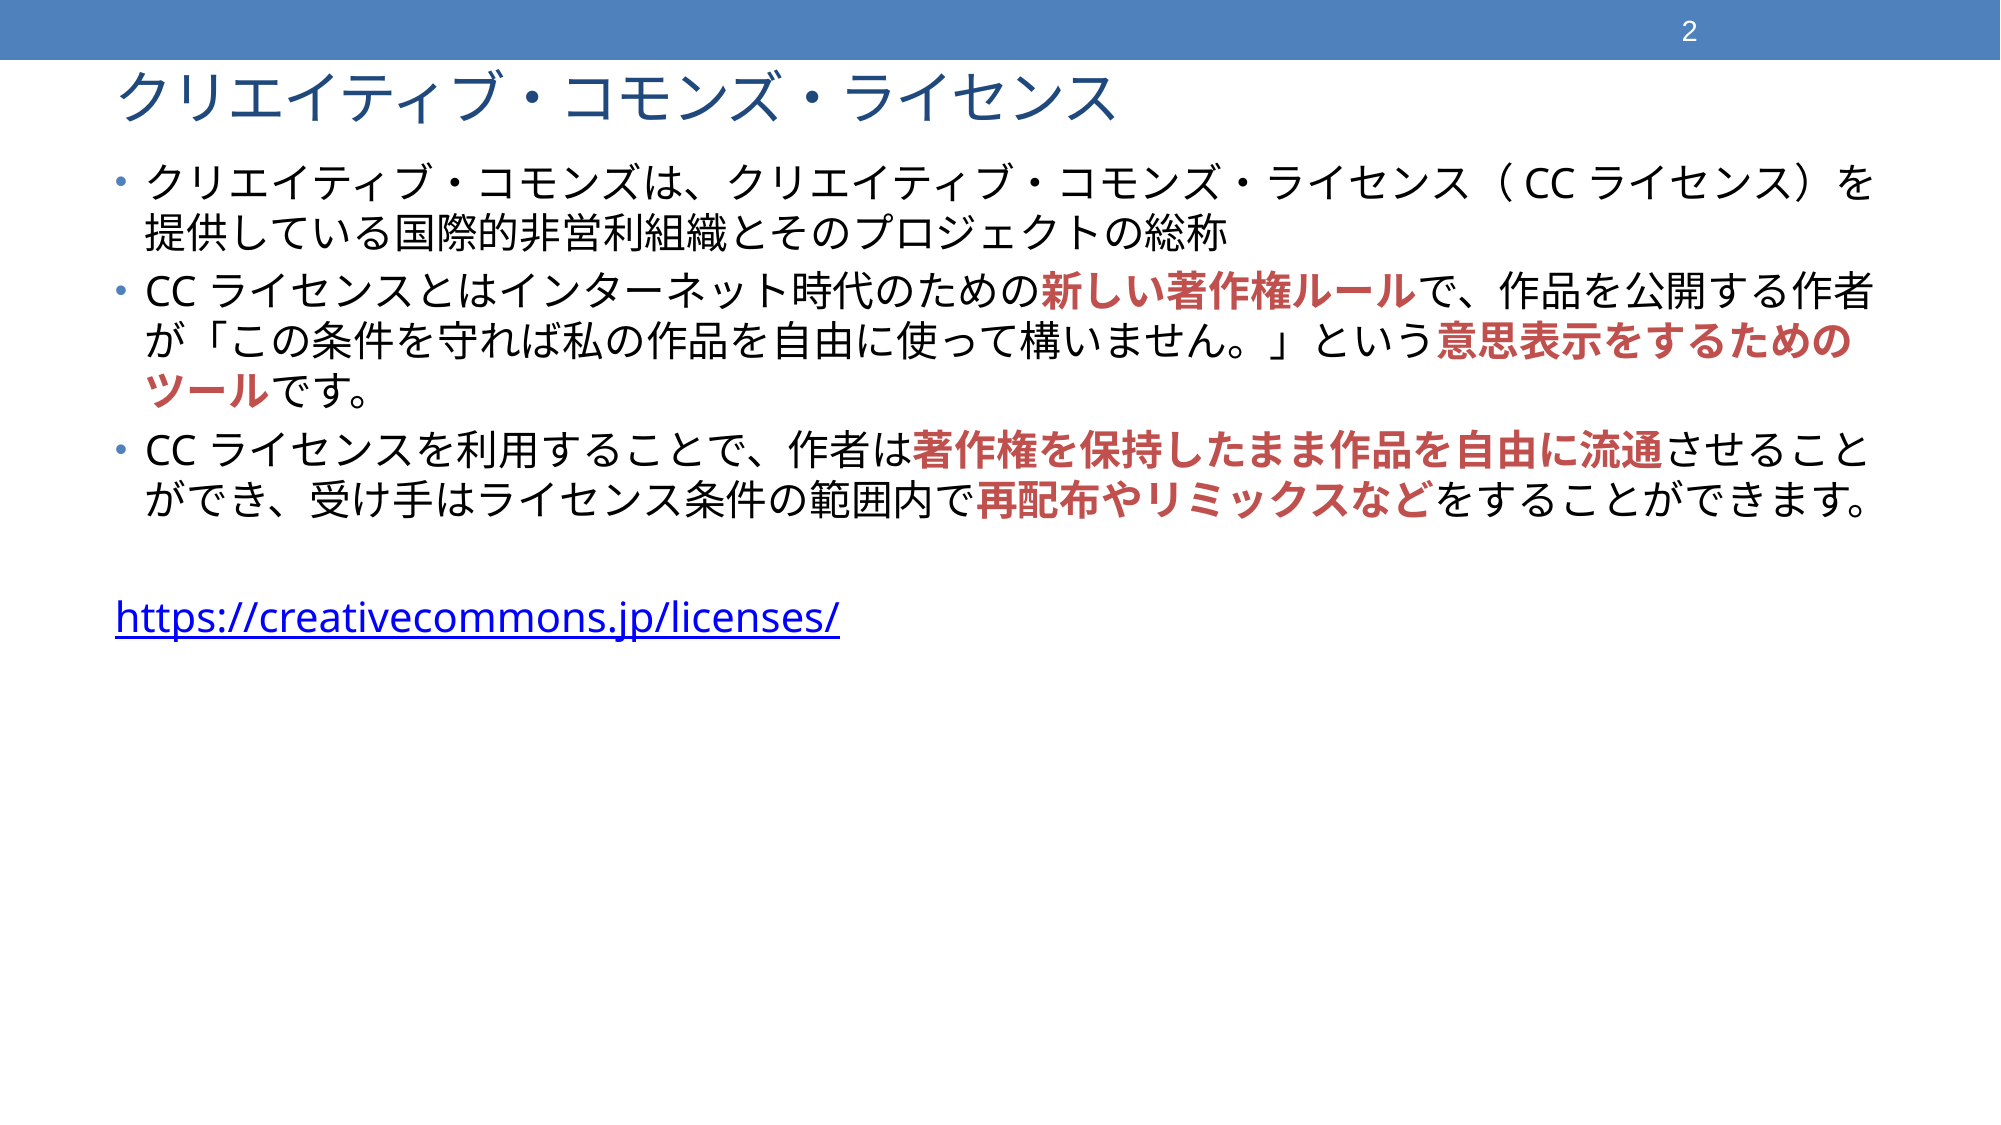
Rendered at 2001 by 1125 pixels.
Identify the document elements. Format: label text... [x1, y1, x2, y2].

slide_number 2 [1666, 3, 1900, 57]
list クリエイティブ・コモンズは、クリエイティブ・コモンズ・ライセンス（CCライセンス）を提供している国際的非営利組織とそのプロジェクトの総称 CCライセンスとはインターネット時代のための新しい著作権ルールで、作品を公開する作者が「この条件を守れば私の作品を自由に使って構いません。」という意思表示をするためのツールです。 CCライセンスを利用することで、作者は著作権を保持したまま作品を自由に流通させることができ、受け手はライセンス条件の範囲内で再配布やリミックスなどをすることができます。 https://creativecommons.jp/licenses/ [99, 149, 1900, 1063]
title クリエイティブ・コモンズ・ライセンス [99, 59, 1900, 133]
